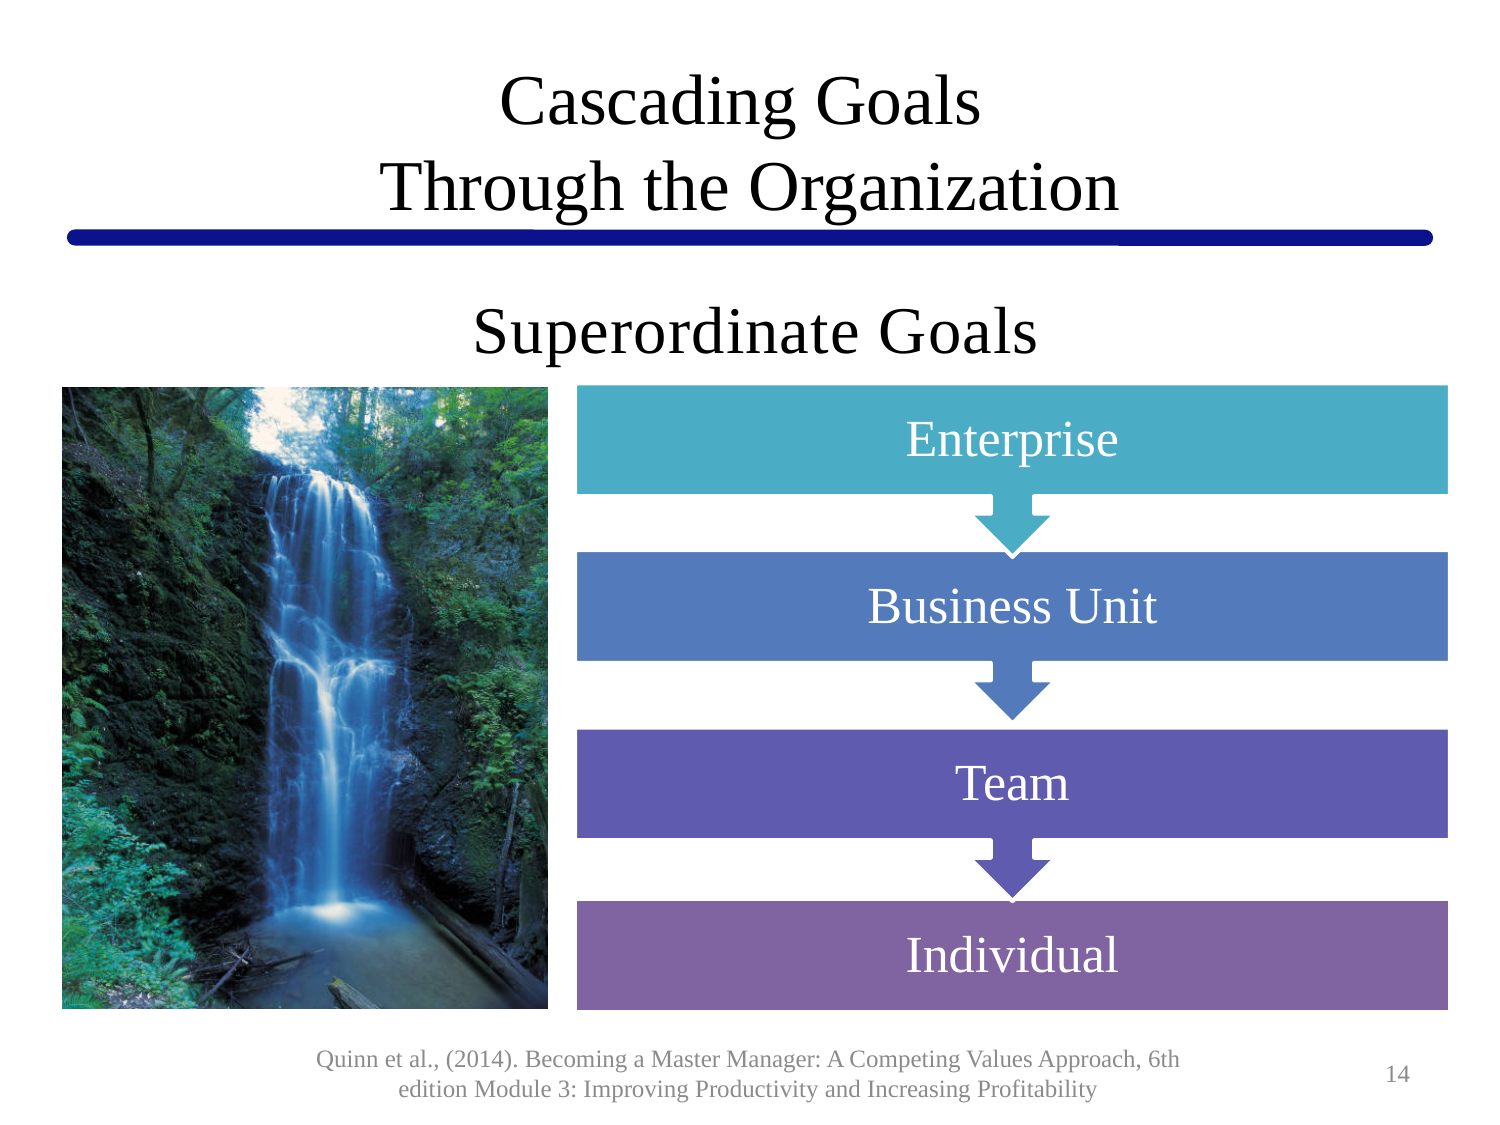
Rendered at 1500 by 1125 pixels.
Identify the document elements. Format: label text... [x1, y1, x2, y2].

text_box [574, 383, 1451, 1013]
title Cascading Goals Through the Organization [75, 45, 1425, 233]
picture [62, 387, 548, 1009]
text_box Superordinate Goals [62, 279, 1450, 374]
slide_number 14 [1224, 1042, 1425, 1103]
footer Quinn et al., (2014). Becoming a Master Manager: A Competing Values Approach, 6th edition Module 3: Improving Productivity and Increasing Profitability [273, 1042, 1224, 1103]
